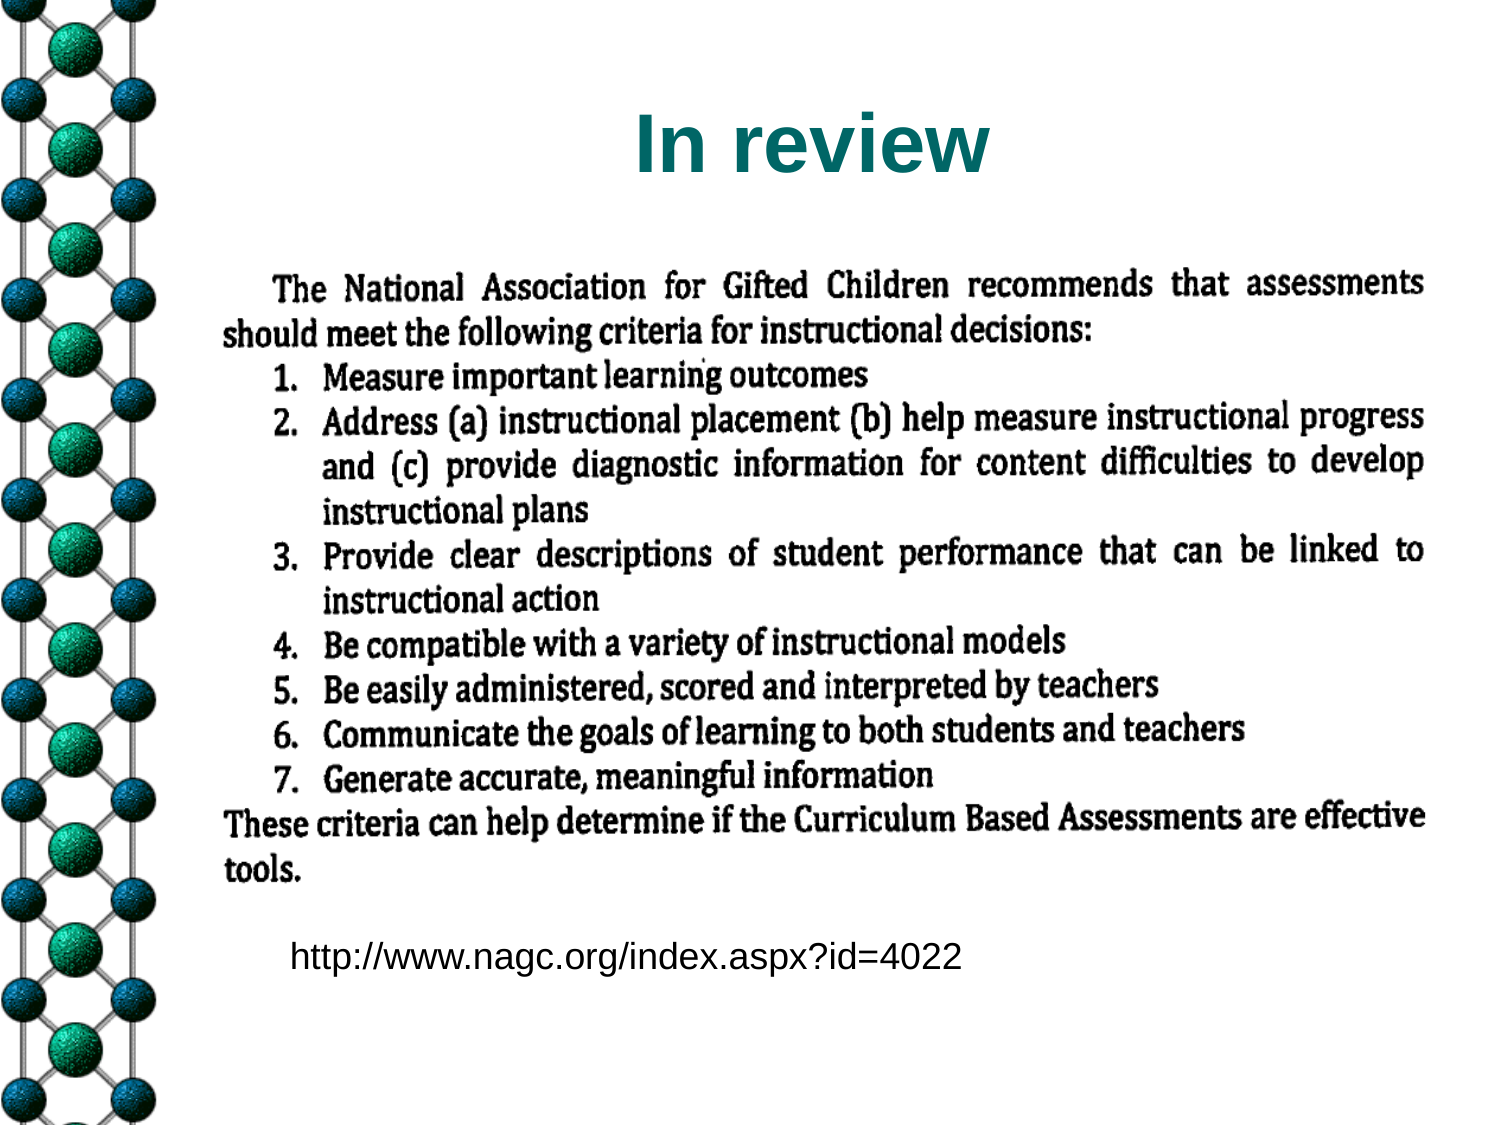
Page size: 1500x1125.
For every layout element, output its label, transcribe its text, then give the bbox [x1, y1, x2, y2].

text_box http://www.nagc.org/index.aspx?id=4022 [275, 924, 1150, 985]
title In review [199, 44, 1426, 233]
picture [0, 0, 1500, 1125]
